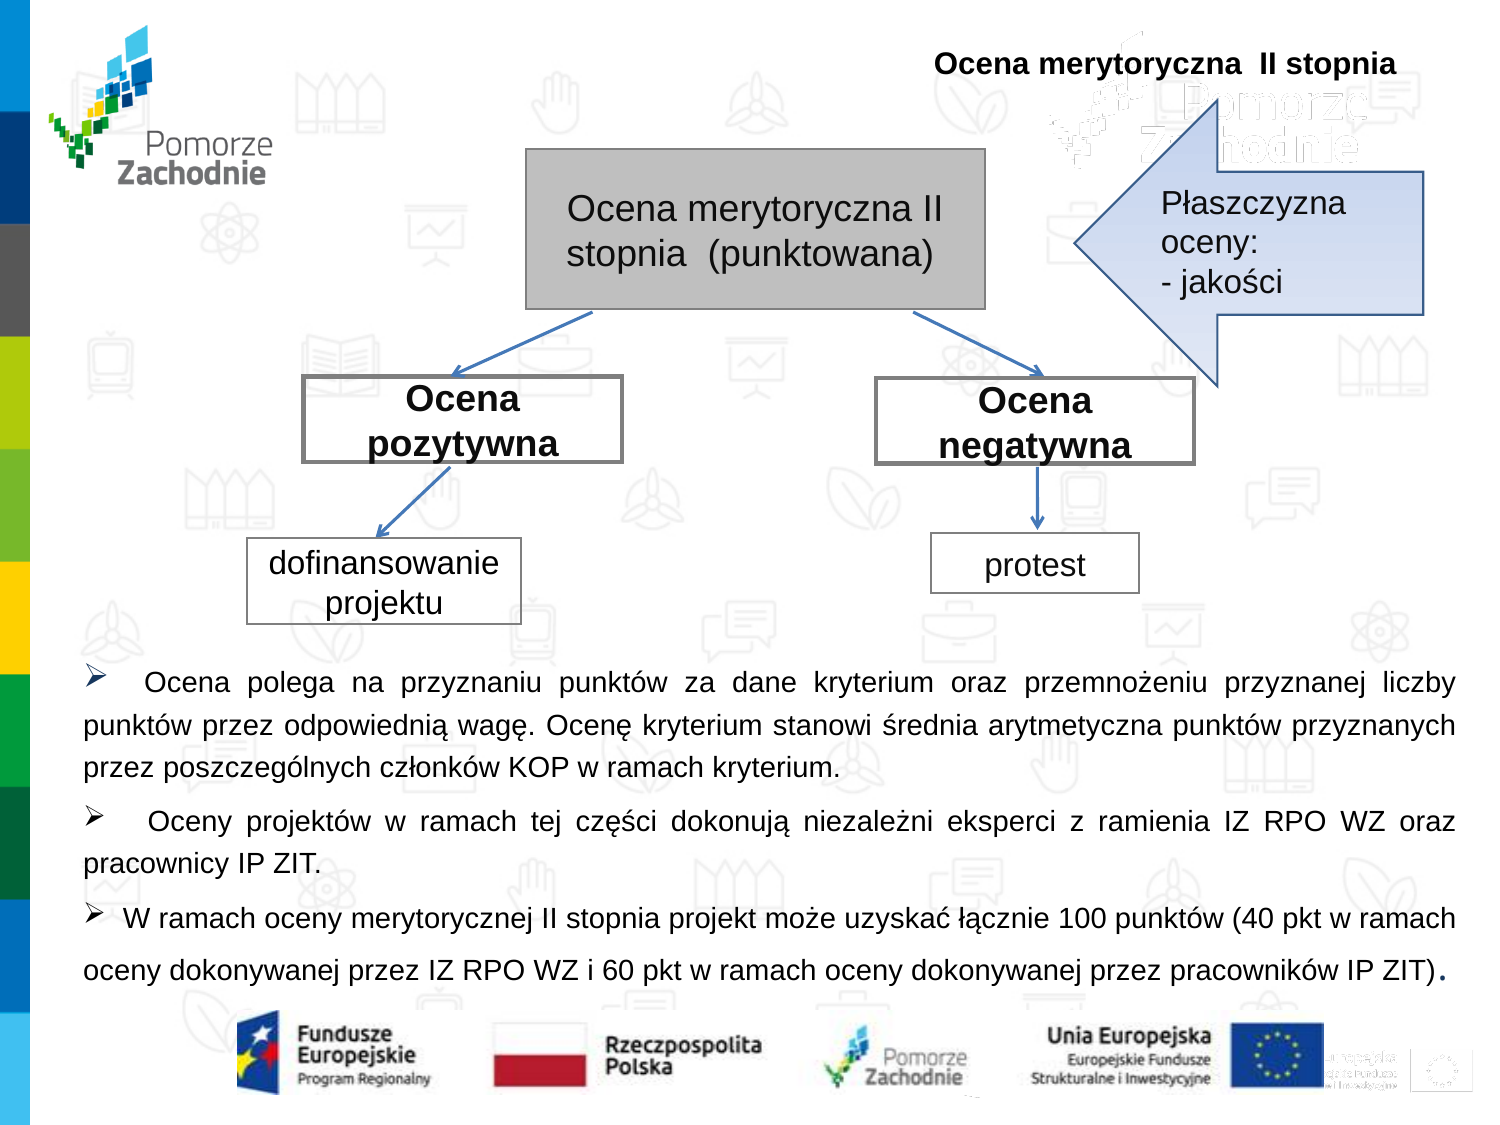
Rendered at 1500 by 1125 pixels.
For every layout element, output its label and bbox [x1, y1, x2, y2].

picture [0, 0, 1500, 1125]
text_box [246, 99, 1424, 624]
